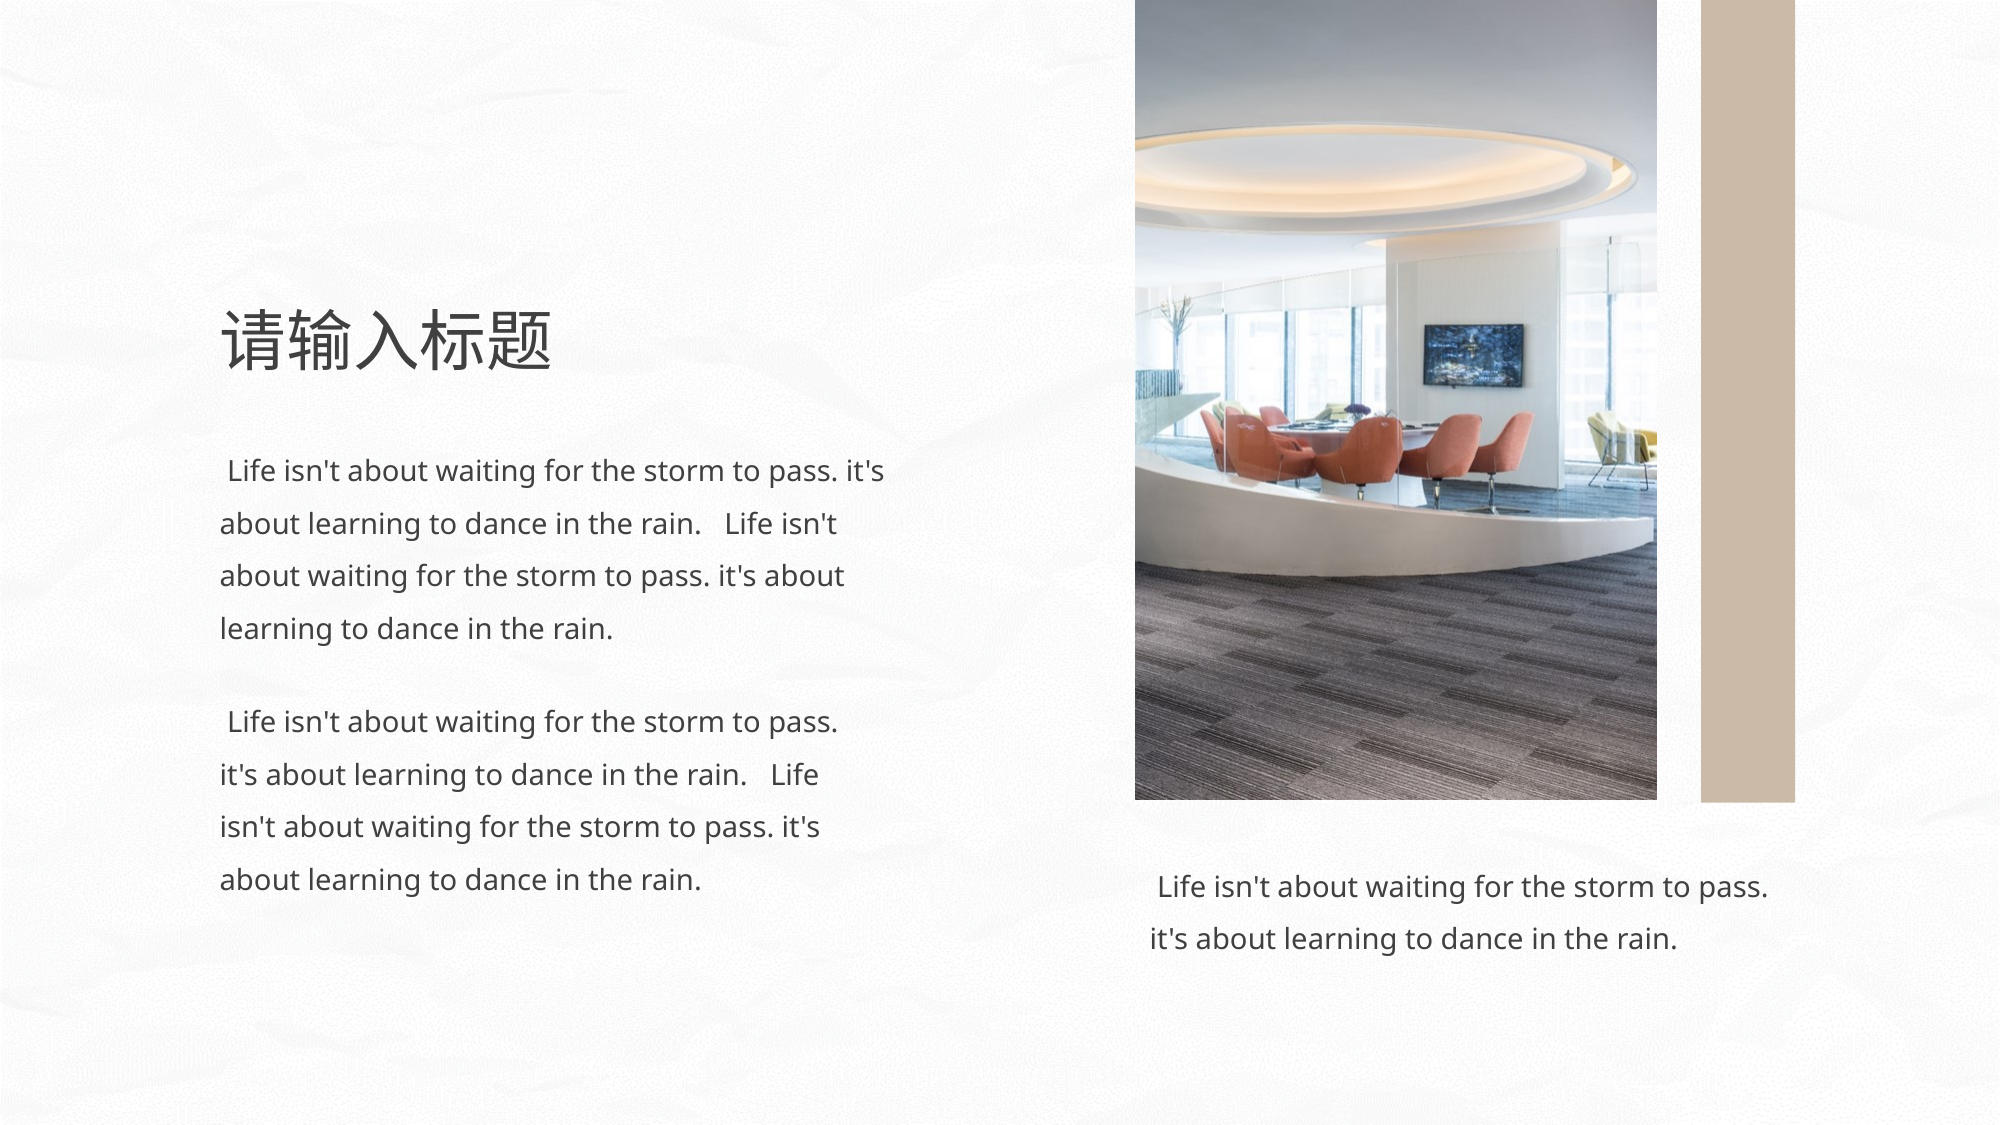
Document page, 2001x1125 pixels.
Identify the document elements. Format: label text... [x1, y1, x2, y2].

text_box Life isn't about waiting for the storm to pass. it's about learning to dance in the rain. [1134, 843, 1813, 963]
text_box [1700, 0, 1796, 804]
text_box Life isn't about waiting for the storm to pass. it's about learning to dance in the rain. Life isn't about waiting for the storm to pass. it's about learning to dance in the rain. [204, 427, 912, 653]
text_box 请输入标题 [204, 290, 569, 386]
text_box Life isn't about waiting for the storm to pass. it's about learning to dance in the rain. Life isn't about waiting for the storm to pass. it's about learning to dance in the rain. [204, 678, 866, 904]
picture [1135, 0, 1657, 800]
